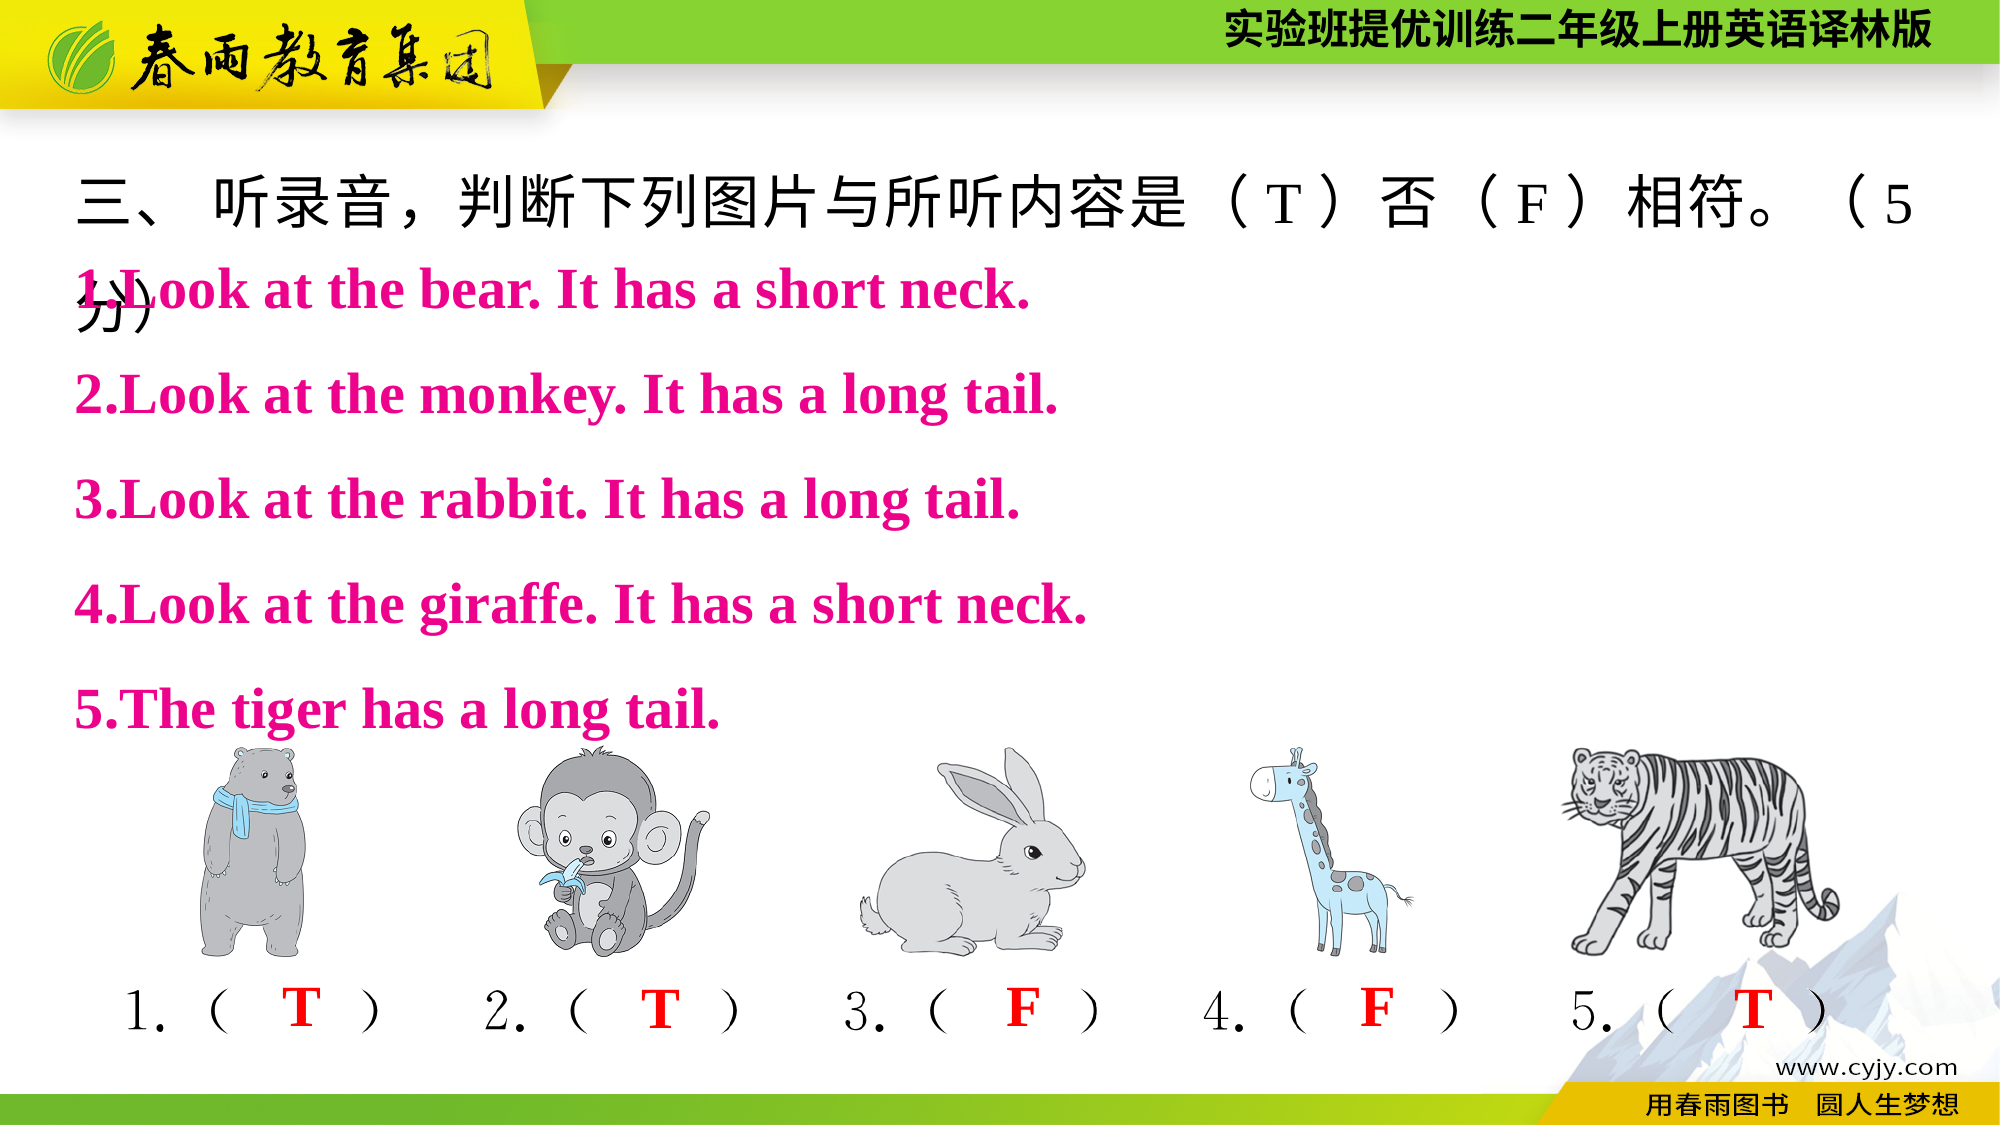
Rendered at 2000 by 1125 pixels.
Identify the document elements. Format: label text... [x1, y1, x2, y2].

text_box 1.Look at the bear. It has a short neck. 2.Look at the monkey. It has a long tail. 3.Look at the rabbit. It has a long tail. 4.Look at the giraffe. It has a short neck. 5.The tiger has a long tail. [59, 208, 1944, 748]
picture [0, 0, 2000, 1125]
list 三、 听录音，判断下列图片与所听内容是（T）否（F）相符。（5分） [59, 122, 1944, 208]
